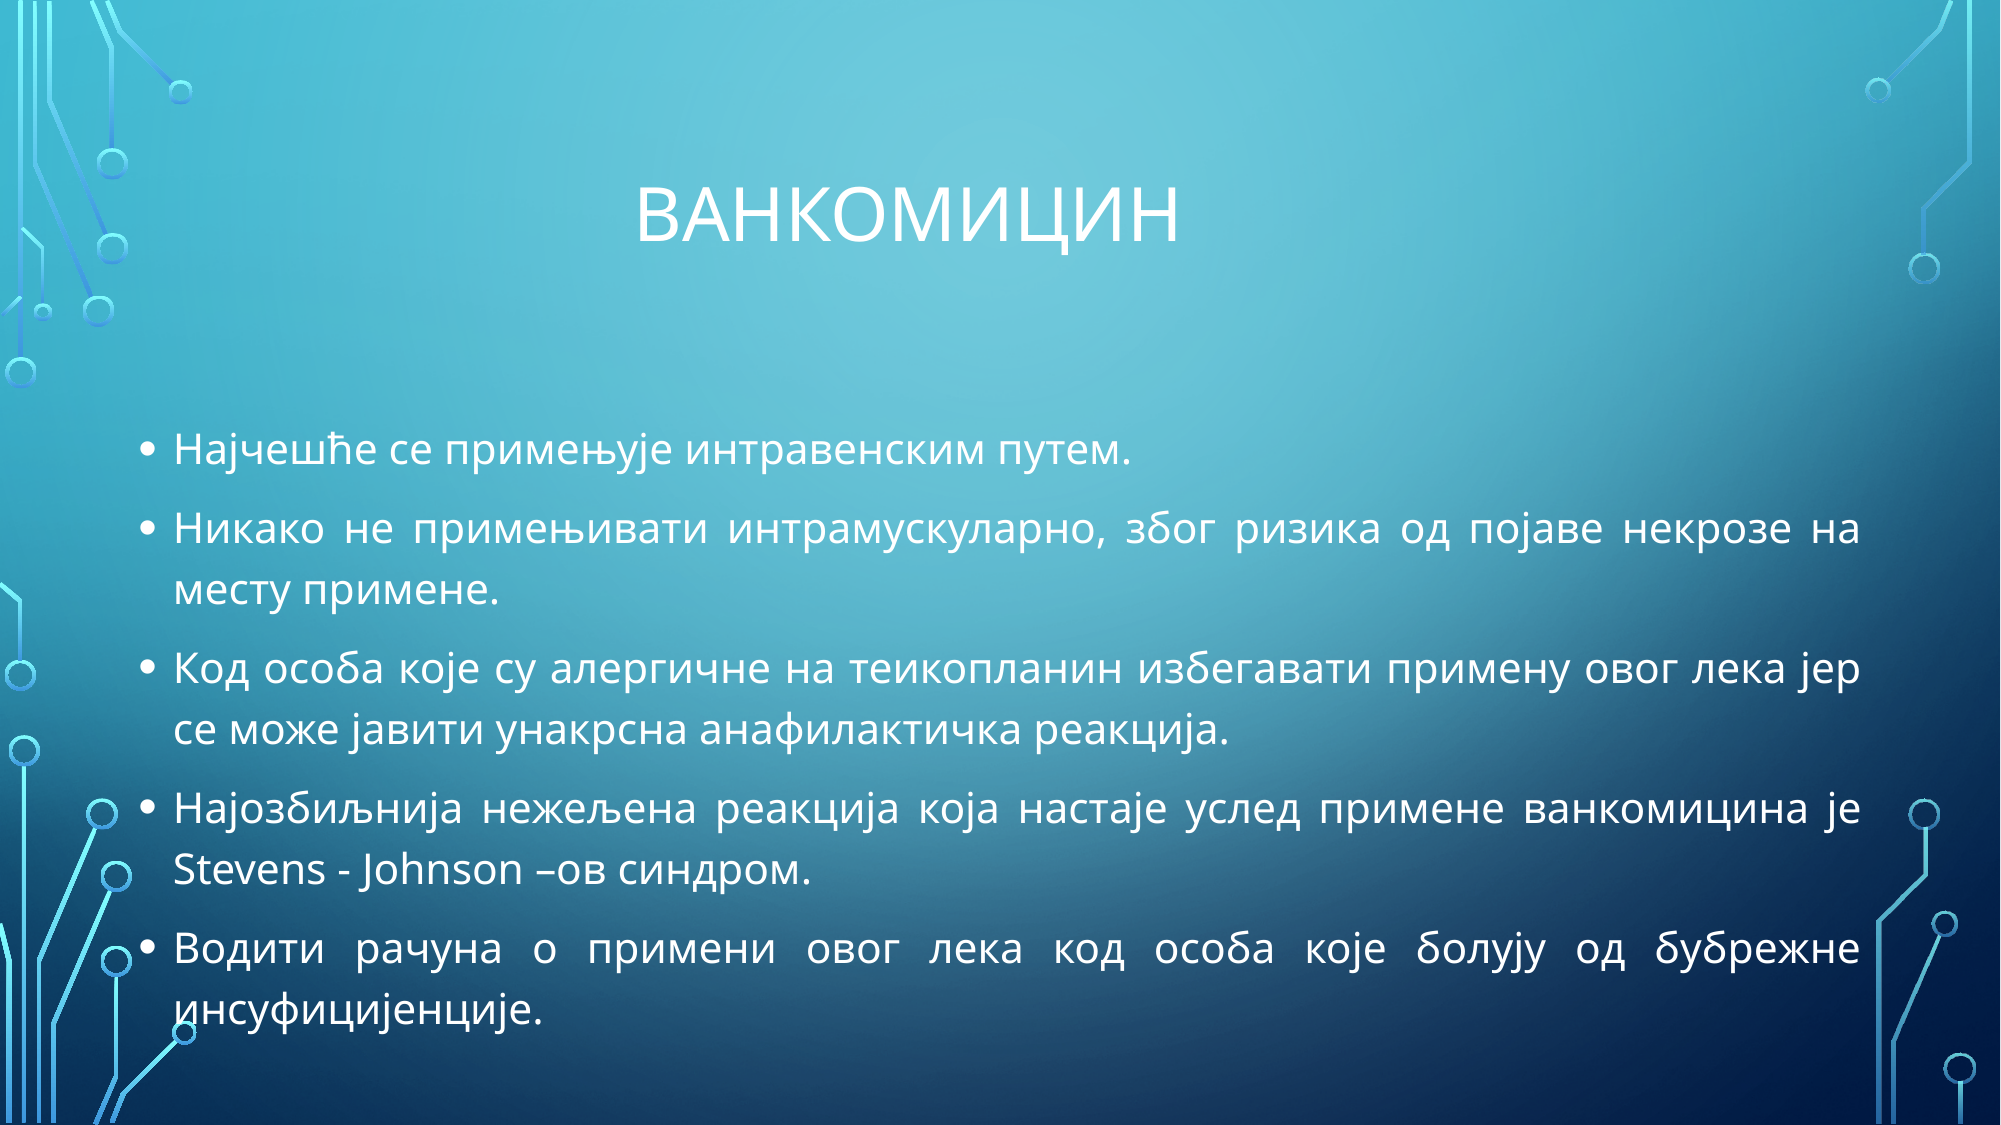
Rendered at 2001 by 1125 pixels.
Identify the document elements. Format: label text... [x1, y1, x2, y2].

title Ванкомицин [189, 159, 1627, 276]
list Најчешће се примењује интравенским путем. Никако не примењивати интрамускуларно, због ризика од појаве некрозе на месту примене. Код особа које су алергичне на теикопланин избегавати примену овог лека јер се може јавити унакрсна анафилактичка реакција. Најозбиљнија нежељена реакција која настаје услед примене ванкомицина је Stevens - Johnson –ов синдром. Водити рачуна о примени овог лека код особа које болују од бубрежне инсуфицијенције. [123, 404, 1877, 1043]
